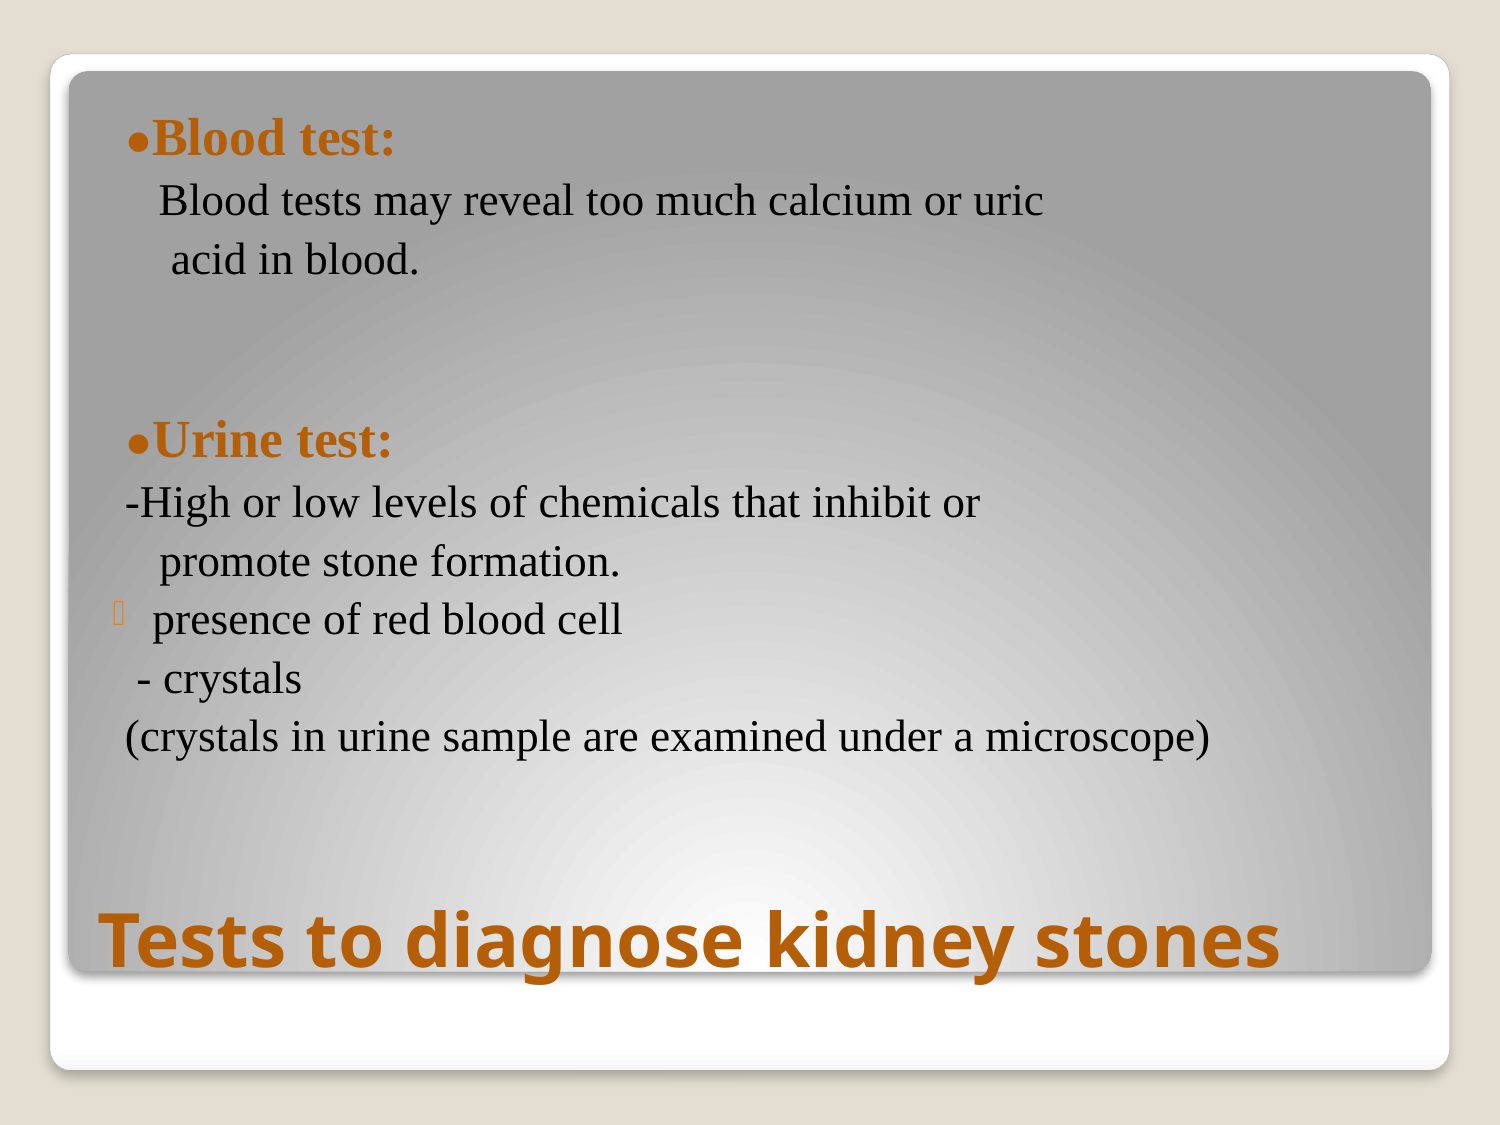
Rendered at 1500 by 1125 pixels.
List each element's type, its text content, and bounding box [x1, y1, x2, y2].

list ●Blood test: Blood tests may reveal too much calcium or uric acid in blood. ●Urine test: -High or low levels of chemicals that inhibit or promote stone formation. presence of red blood cell - crystals (crystals in urine sample are examined under a microscope) [82, 86, 1425, 774]
title Tests to diagnose kidney stones [82, 817, 1425, 990]
